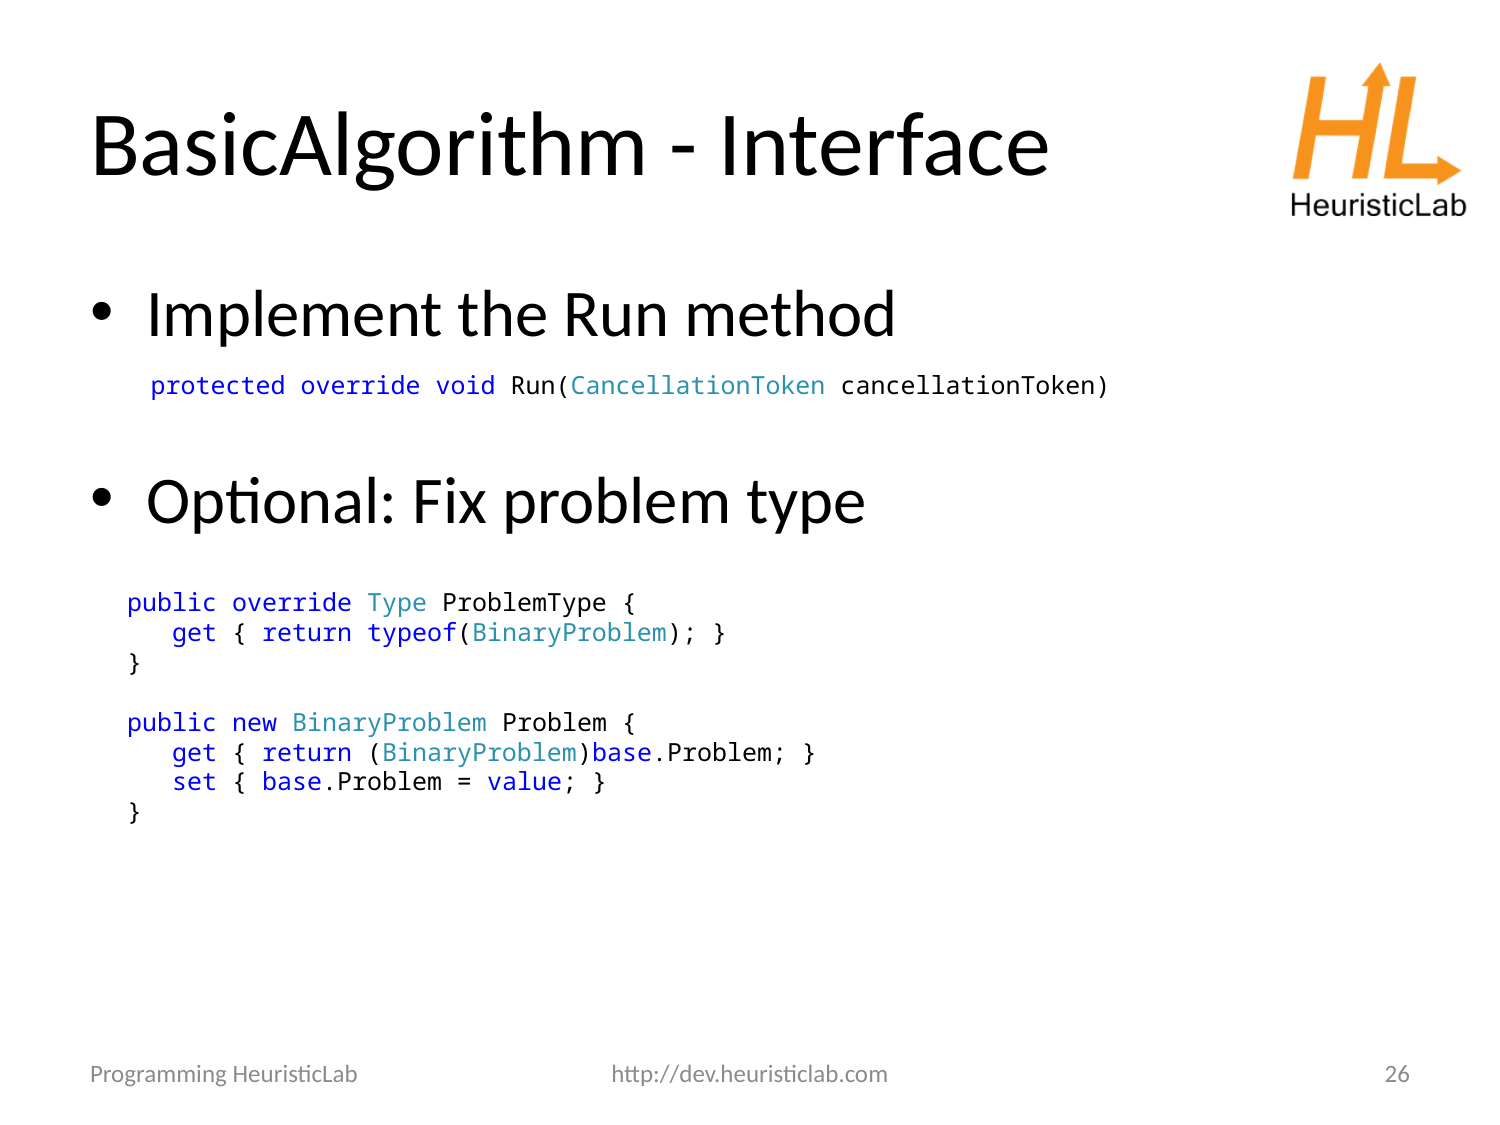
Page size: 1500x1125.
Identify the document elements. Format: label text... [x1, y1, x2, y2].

picture [1281, 27, 1474, 244]
list Implement the Run method Optional: Fix problem type [75, 262, 1425, 1005]
text_box public override Type ProblemType { get { return typeof(BinaryProblem); } } public new BinaryProblem Problem { get { return (BinaryProblem)base.Problem; } set { base.Problem = value; } } [112, 578, 937, 834]
slide_number 26 [1074, 1042, 1425, 1103]
text_box protected override void Run(CancellationToken cancellationToken) [135, 361, 1187, 407]
title BasicAlgorithm - Interface [75, 45, 1282, 233]
footer http://dev.heuristiclab.com [512, 1042, 988, 1103]
slide_number Programming HeuristicLab [75, 1042, 425, 1103]
